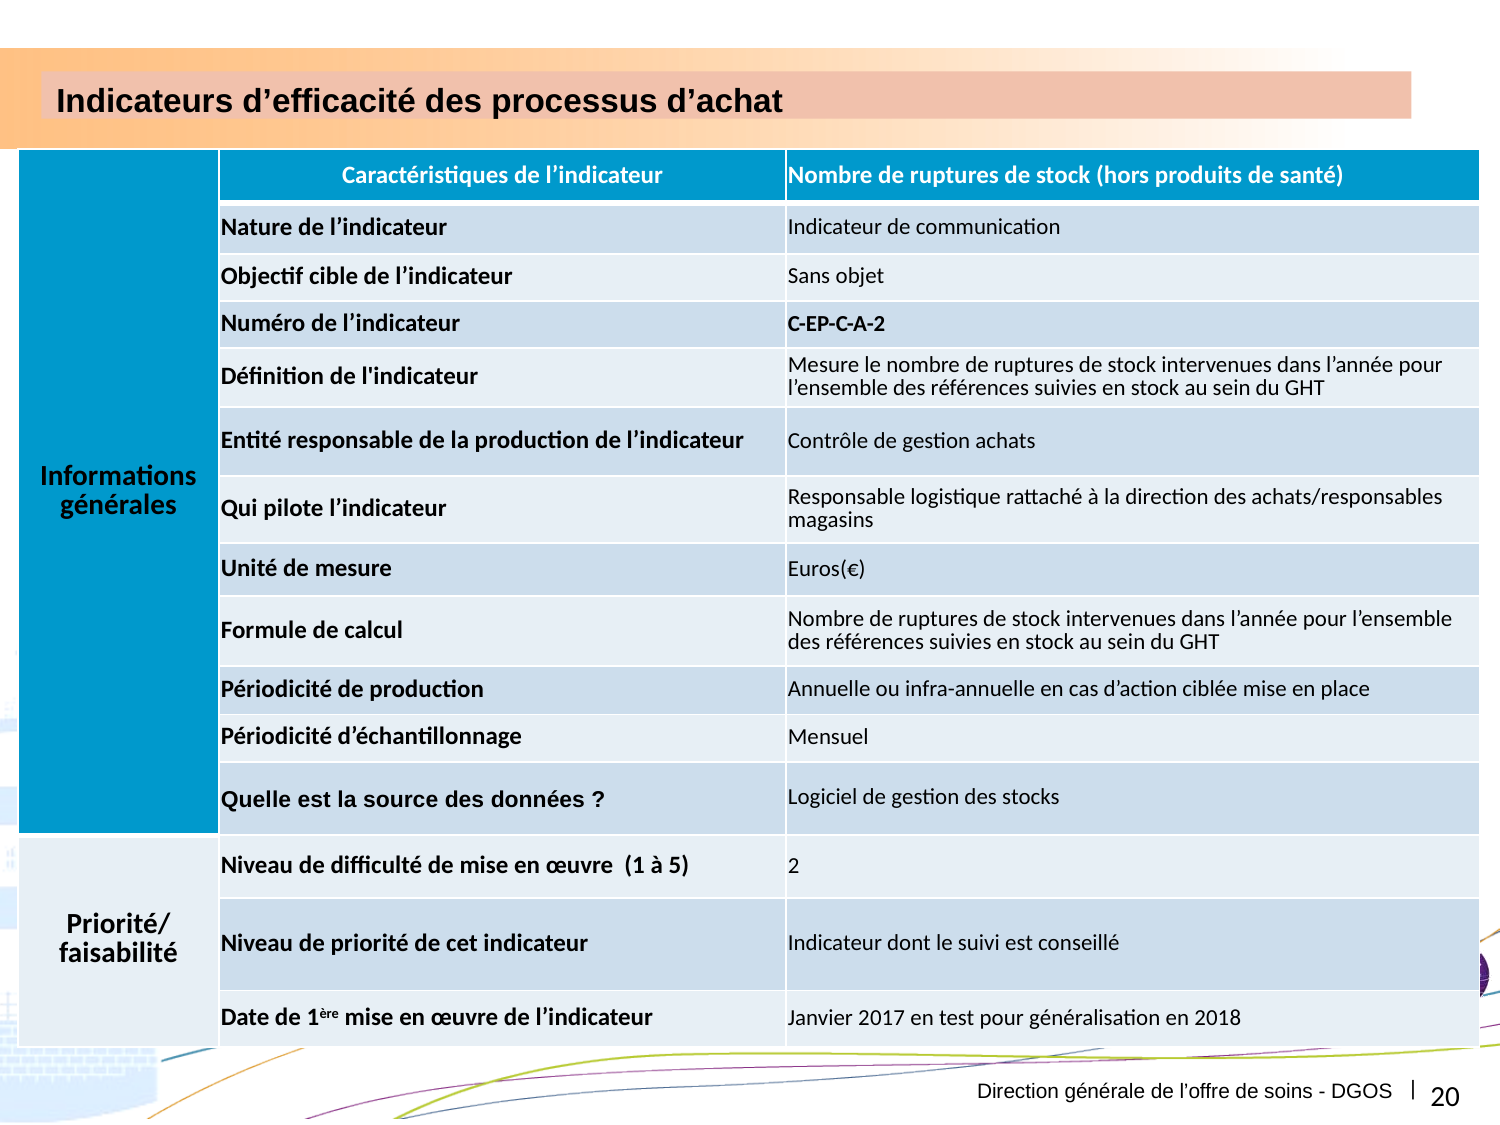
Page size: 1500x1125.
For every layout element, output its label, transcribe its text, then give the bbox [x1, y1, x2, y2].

table_cell Unité de mesure [220, 544, 785, 595]
table_cell Janvier 2017 en test pour généralisation en 2018 [787, 991, 1479, 1046]
table_cell Mesure le nombre de ruptures de stock intervenues dans l’année pour l’ensemble des références suivies en stock au sein du GHT [787, 349, 1479, 406]
table_cell Sans objet [787, 255, 1479, 300]
table_cell Indicateur dont le suivi est conseillé [787, 899, 1479, 990]
text_box Indicateurs d’efficacité des processus d’achat [41, 71, 1412, 119]
table_cell Quelle est la source des données ? [220, 763, 785, 834]
table_cell Objectif cible de l’indicateur [220, 255, 785, 300]
table_cell Formule de calcul [220, 597, 785, 665]
table_cell Euros(€) [787, 544, 1479, 595]
picture [164, 827, 1500, 1119]
table_cell Responsable logistique rattaché à la direction des achats/responsables magasins [787, 477, 1479, 542]
table_cell Nombre de ruptures de stock intervenues dans l’année pour l’ensemble des références suivies en stock au sein du GHT [787, 597, 1479, 665]
table_cell Contrôle de gestion achats [787, 408, 1479, 475]
table_header Caractéristiques de l’indicateur [220, 150, 785, 200]
table_cell Priorité/ faisabilité [19, 838, 218, 1046]
table_cell Entité responsable de la production de l’indicateur [220, 408, 785, 475]
table_cell Périodicité d’échantillonnage [220, 715, 785, 761]
table_cell Logiciel de gestion des stocks [787, 763, 1479, 834]
table_cell Niveau de difficulté de mise en œuvre (1 à 5) [220, 836, 785, 897]
table_cell Définition de l'indicateur [220, 349, 785, 406]
slide_number 20 [1430, 1077, 1463, 1103]
table_header Informations générales [19, 150, 218, 833]
table_cell Date de 1ère mise en œuvre de l’indicateur [220, 991, 785, 1046]
table_cell Qui pilote l’indicateur [220, 477, 785, 542]
table_header Nombre de ruptures de stock (hors produits de santé) [787, 150, 1479, 200]
table_cell C-EP-C-A-2 [787, 302, 1479, 347]
table_cell Mensuel [787, 715, 1479, 761]
table_cell 2 [787, 836, 1479, 897]
table_cell Annuelle ou infra-annuelle en cas d’action ciblée mise en place [787, 667, 1479, 714]
table_cell Indicateur de communication [787, 206, 1479, 253]
table_cell Numéro de l’indicateur [220, 302, 785, 347]
table_cell Périodicité de production [220, 667, 785, 714]
table_cell Niveau de priorité de cet indicateur [220, 899, 785, 990]
table_cell Nature de l’indicateur [220, 206, 785, 253]
